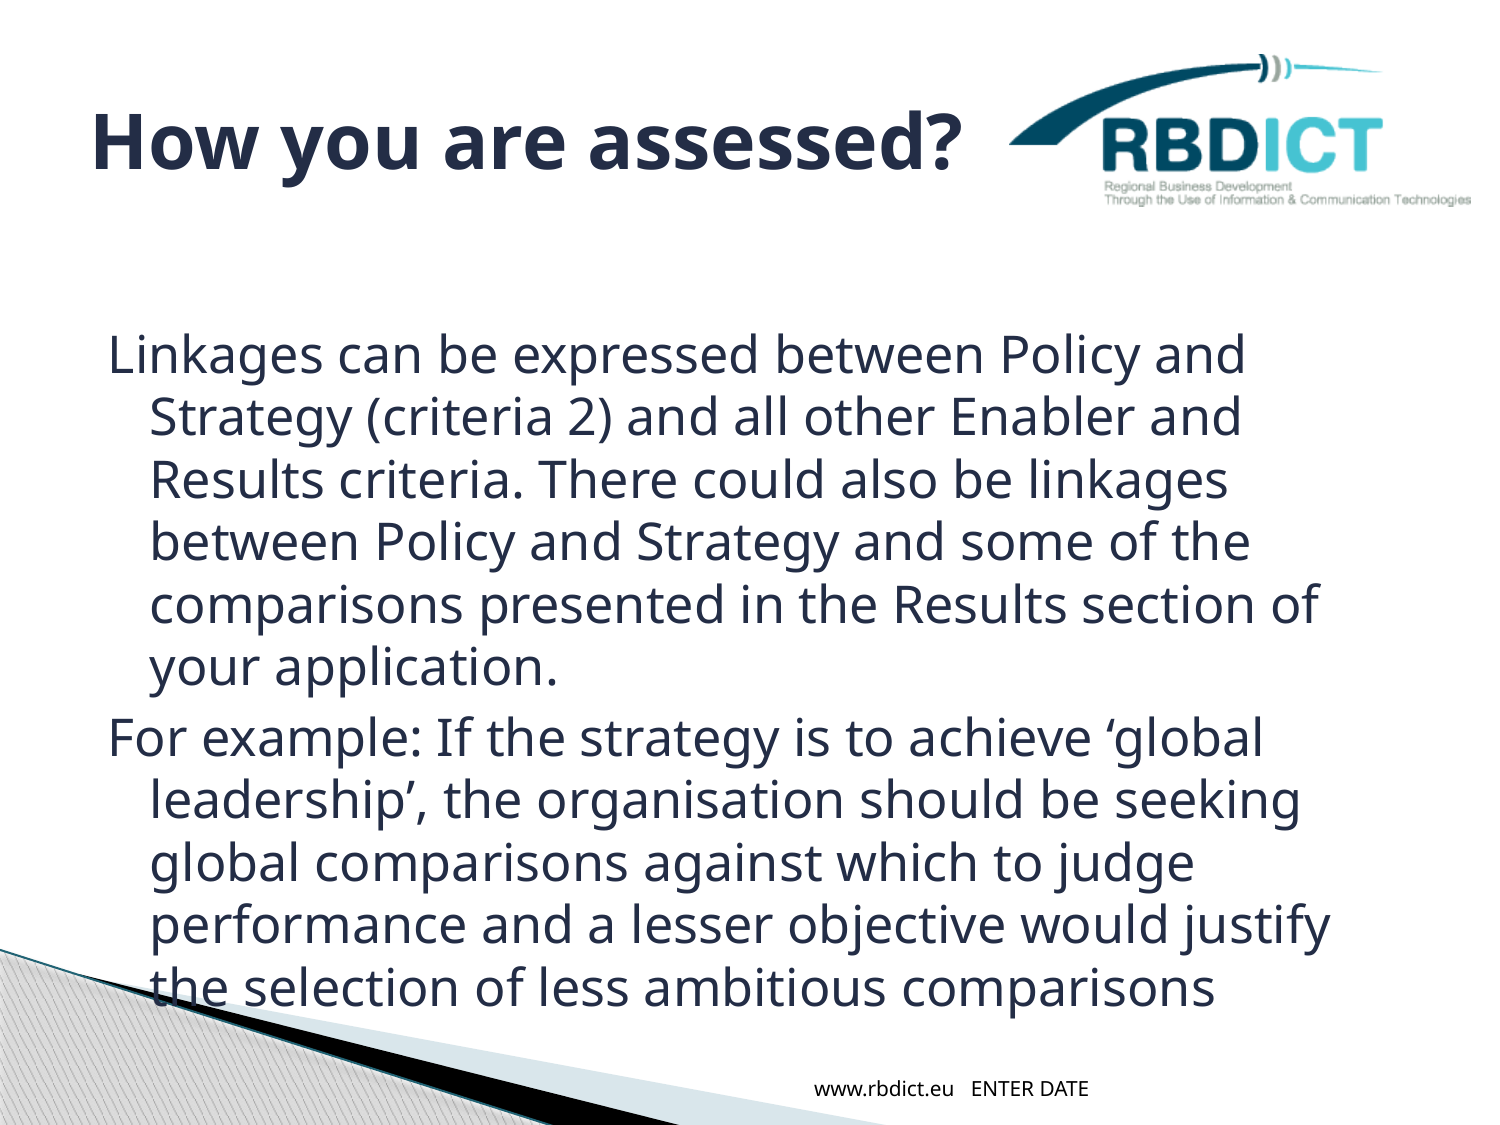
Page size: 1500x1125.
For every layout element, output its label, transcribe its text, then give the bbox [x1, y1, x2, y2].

picture [1425, 54, 1471, 207]
title How you are assessed? [75, 45, 1425, 233]
footer www.rbdict.eu ENTER DATE [718, 1051, 1105, 1112]
list Linkages can be expressed between Policy and Strategy (criteria 2) and all other Enabler and Results criteria. There could also be linkages between Policy and Strategy and some of the comparisons presented in the Results section of your application. For example: If the strategy is to achieve ‘global leadership’, the organisation should be seeking global comparisons against which to judge performance and a lesser objective would justify the selection of less ambitious comparisons [74, 242, 1426, 986]
